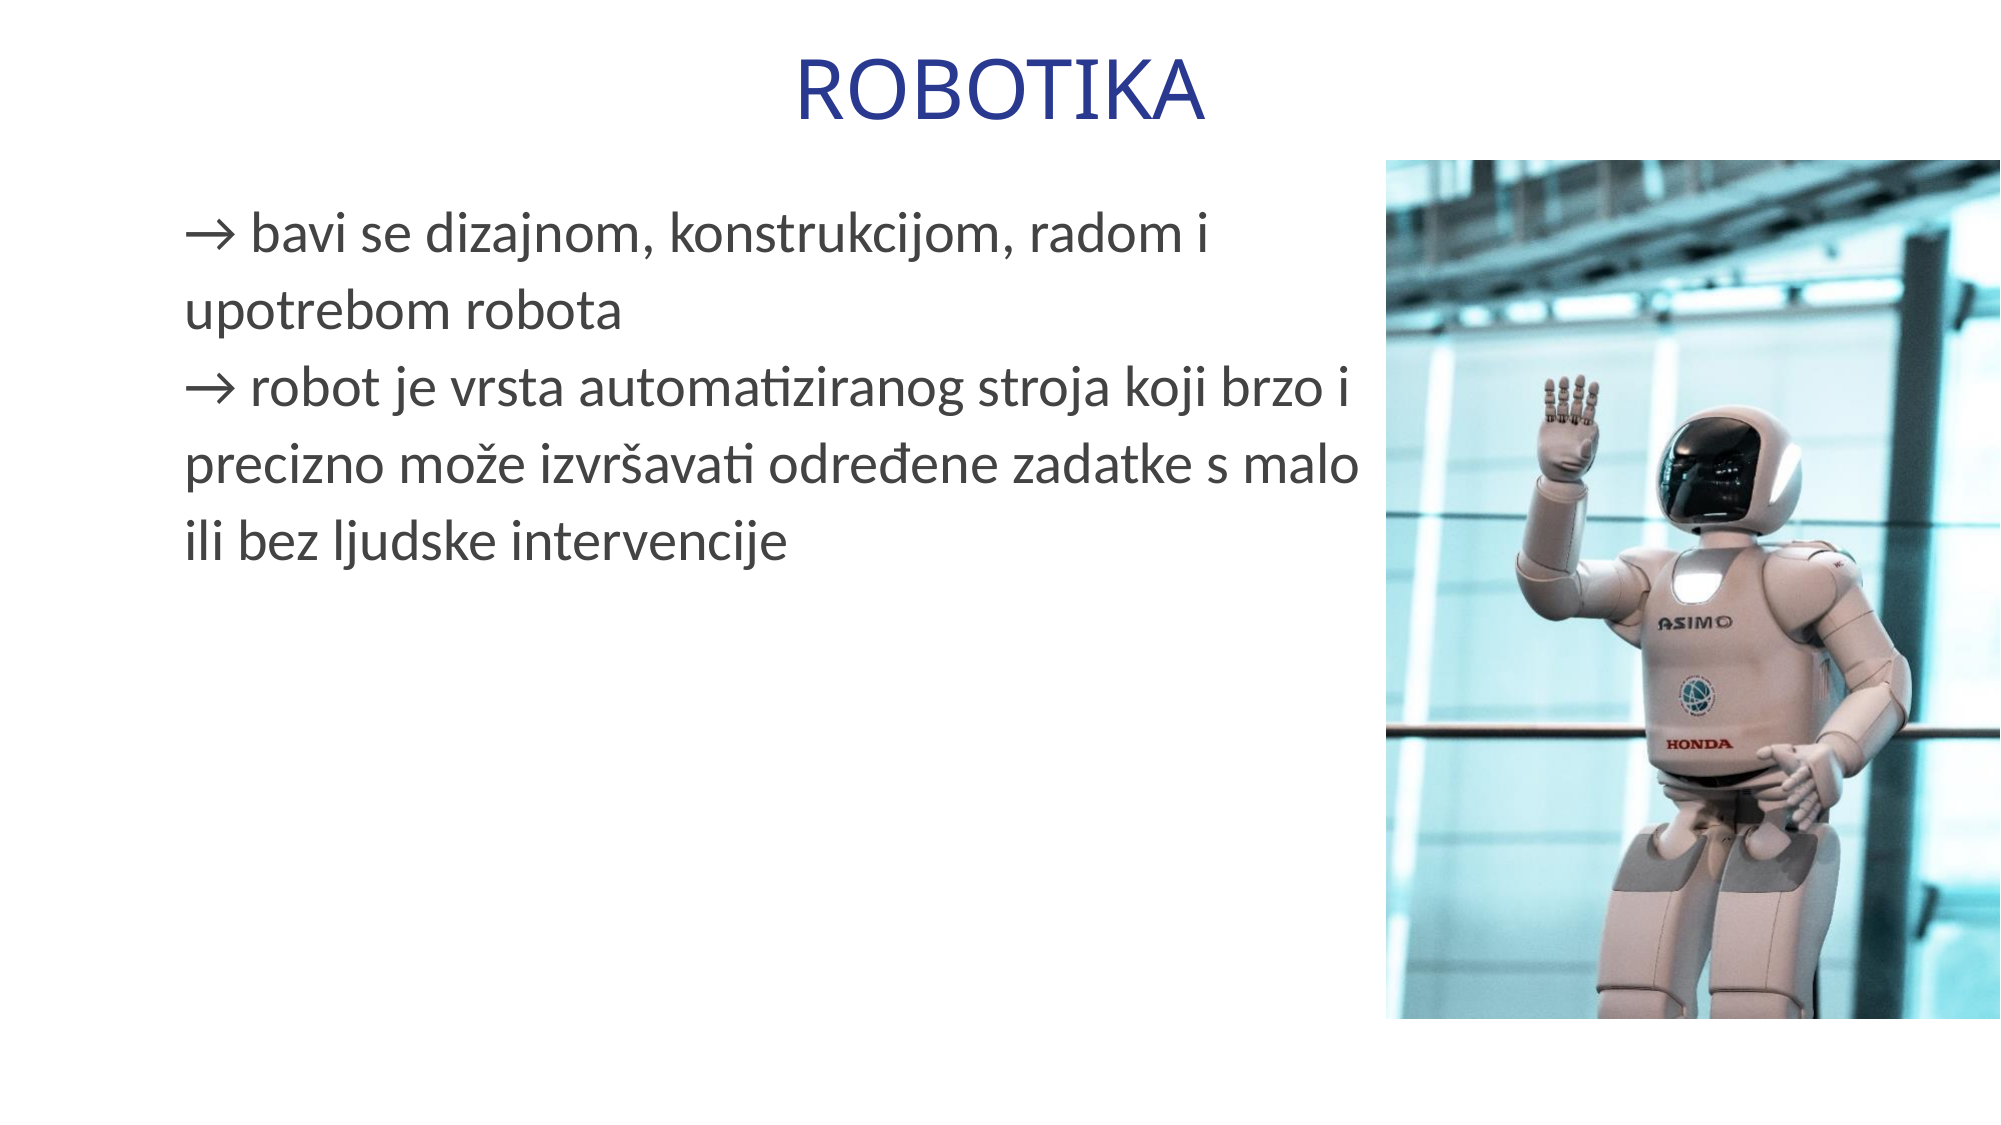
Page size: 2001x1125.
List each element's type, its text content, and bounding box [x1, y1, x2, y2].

picture [1386, 159, 2000, 1020]
list → bavi se dizajnom, konstrukcijom, radom i upotrebom robota → robot je vrsta automatiziranog stroja koji brzo i precizno može izvršavati određene zadatke s malo ili bez ljudske intervencije [94, 179, 1381, 858]
title ROBOTIKA [174, 25, 1825, 161]
